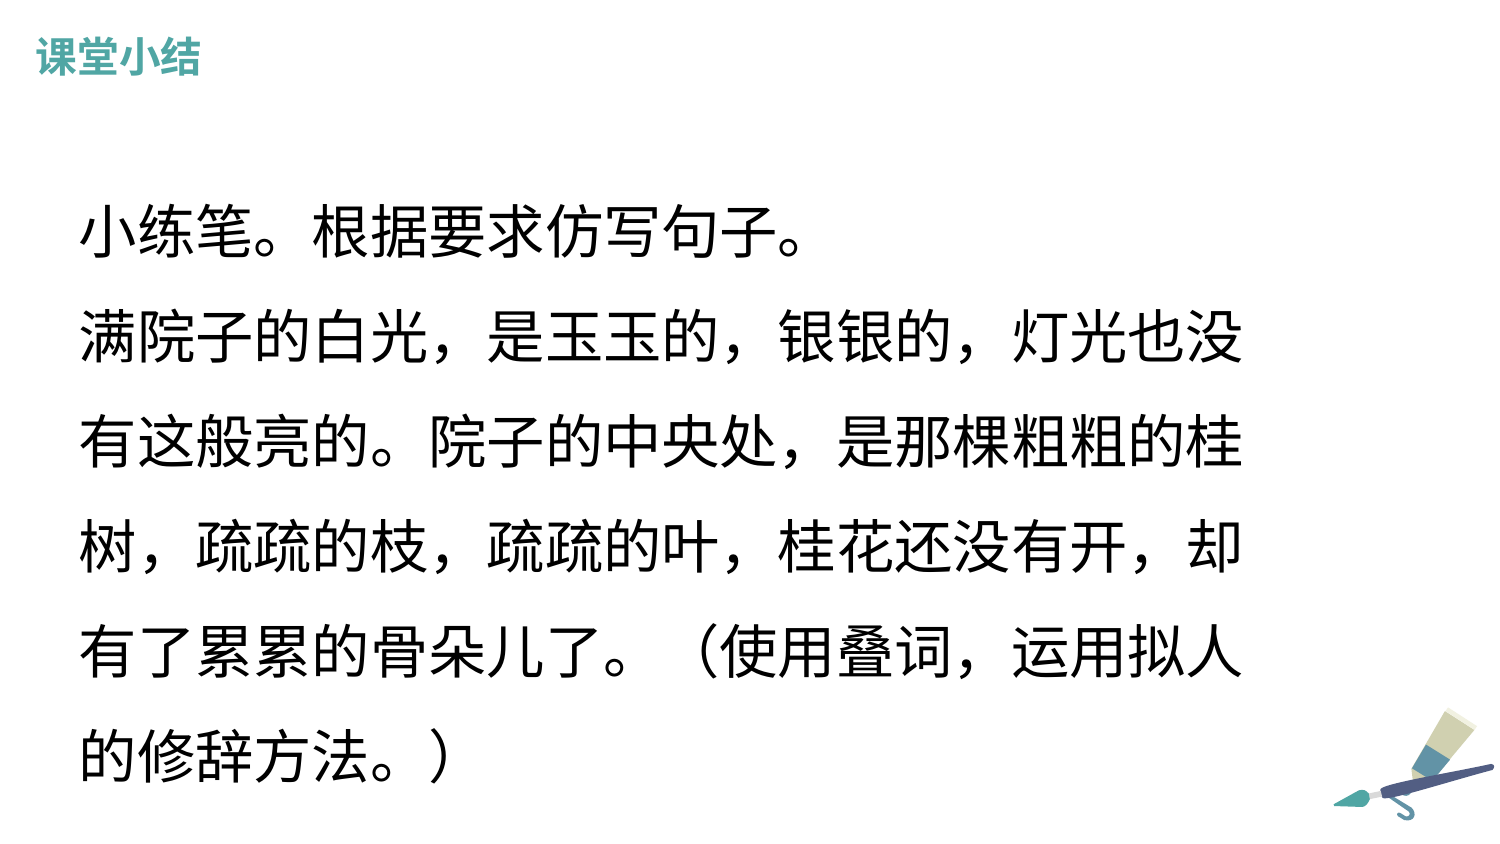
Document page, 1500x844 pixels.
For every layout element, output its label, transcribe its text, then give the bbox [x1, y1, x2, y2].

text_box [1358, 708, 1481, 844]
text_box 小练笔。根据要求仿写句子。 满院子的白光，是玉玉的，银银的，灯光也没有这般亮的。院子的中央处，是那棵粗粗的桂树，疏疏的枝，疏疏的叶，桂花还没有开，却有了累累的骨朵儿了。（使用叠词，运用拟人的修辞方法。） [64, 152, 1316, 798]
text_box 课堂小结 [24, 25, 261, 87]
